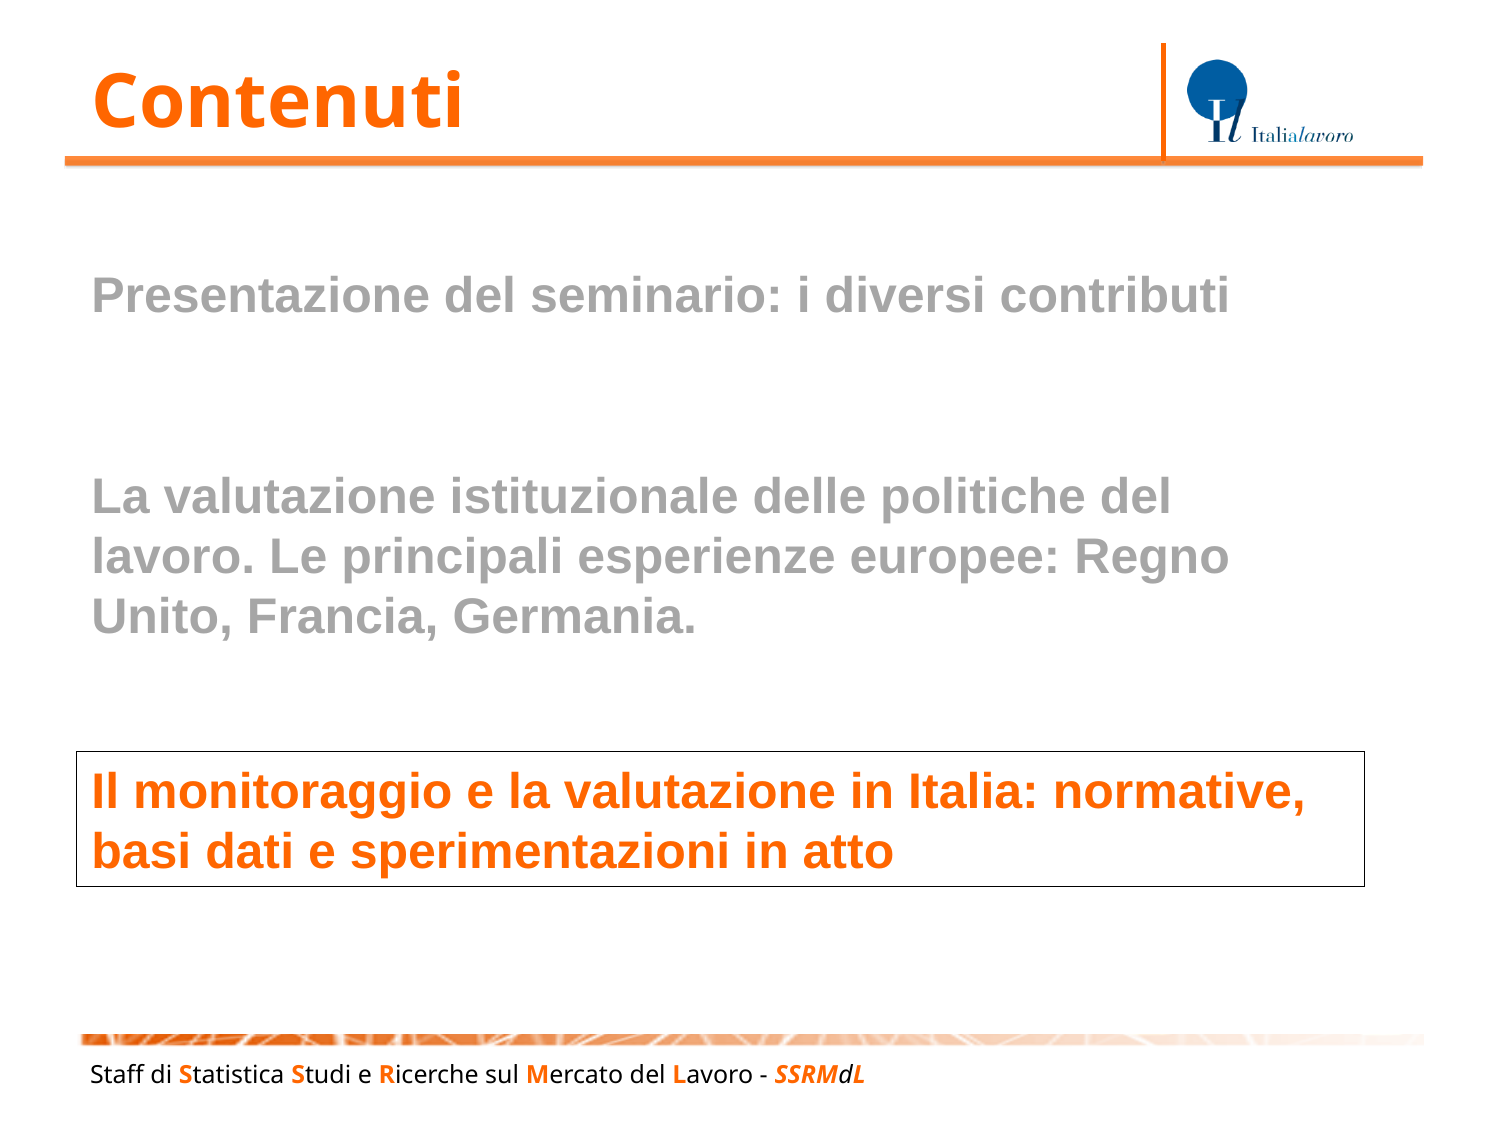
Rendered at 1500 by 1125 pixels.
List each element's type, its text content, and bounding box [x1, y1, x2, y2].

text_box Il monitoraggio e la valutazione in Italia: normative, basi dati e sperimentazioni in atto [76, 751, 1365, 887]
picture [1187, 59, 1353, 142]
text_box Presentazione del seminario: i diversi contributi [76, 255, 1412, 330]
slide_number Staff di Statistica Studi e Ricerche sul Mercato del Lavoro - SSRMdL [75, 1046, 1424, 1103]
text_box La valutazione istituzionale delle politiche del lavoro. Le principali esperienze europee: Regno Unito, Francia, Germania. [76, 456, 1306, 651]
text_box Contenuti [76, 43, 1152, 151]
picture [76, 1034, 1424, 1046]
